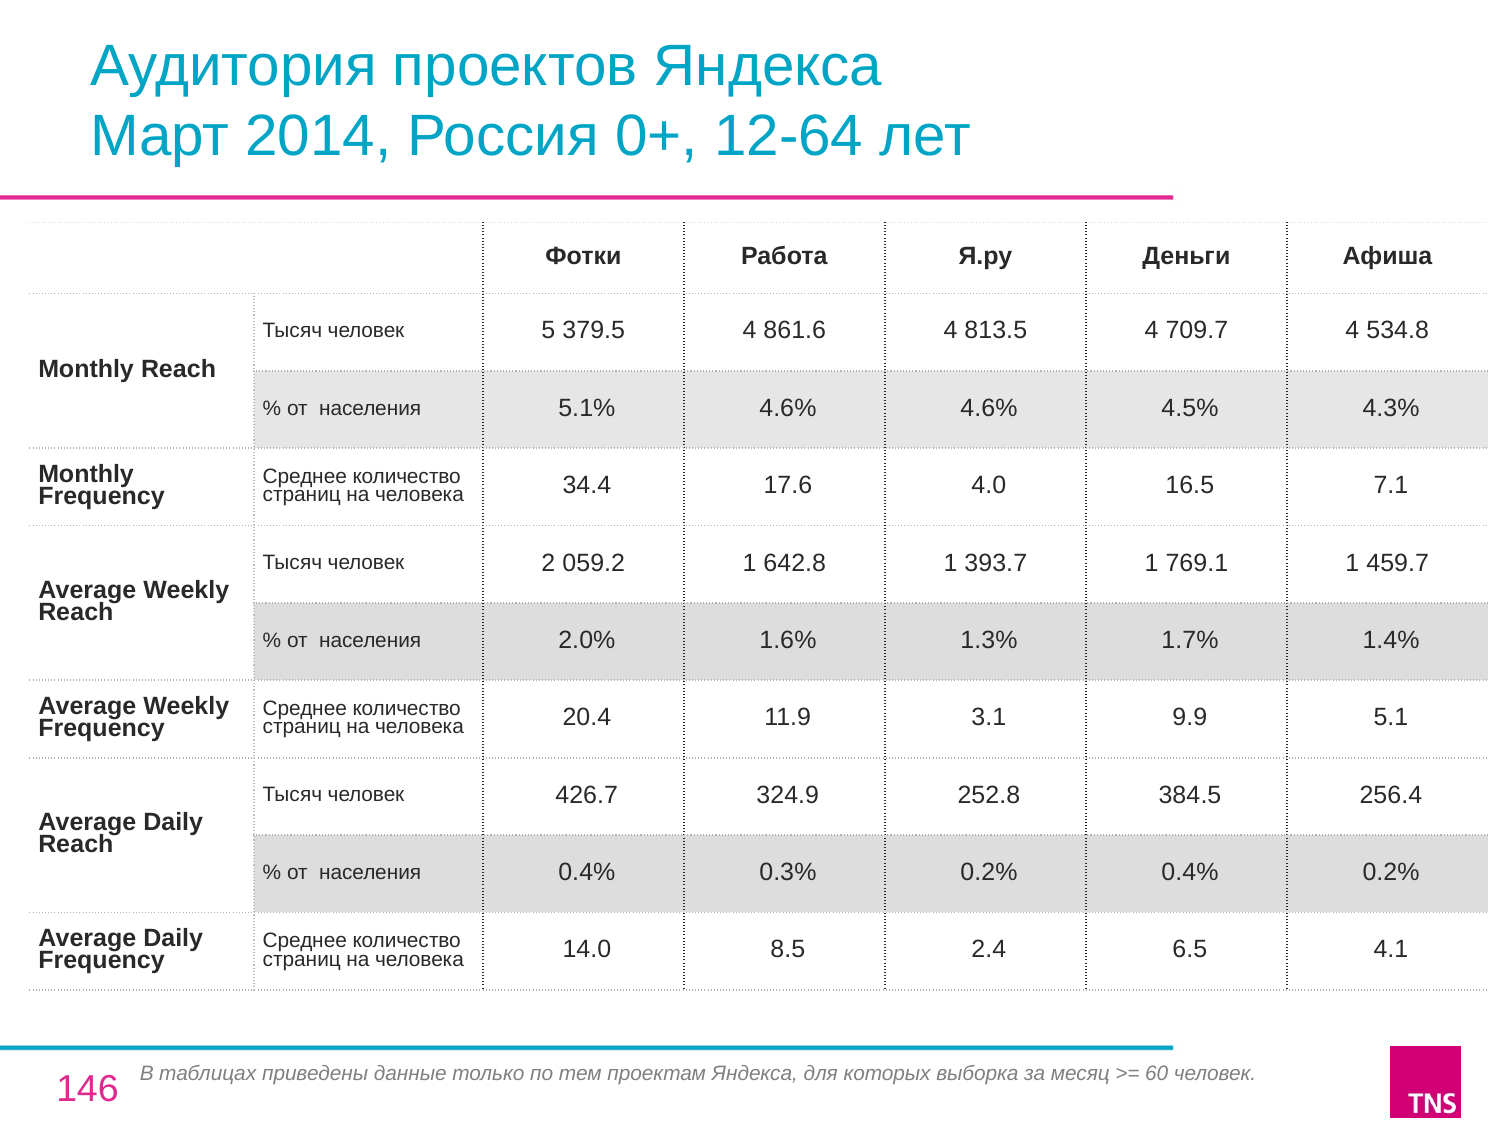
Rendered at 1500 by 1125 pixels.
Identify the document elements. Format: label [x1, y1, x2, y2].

table_header [29, 223, 1488, 294]
table_cell [29, 294, 1488, 990]
picture [0, 0, 1500, 1125]
title [74, 8, 1476, 187]
text_box [124, 1052, 1463, 1092]
slide_number [40, 1055, 392, 1125]
